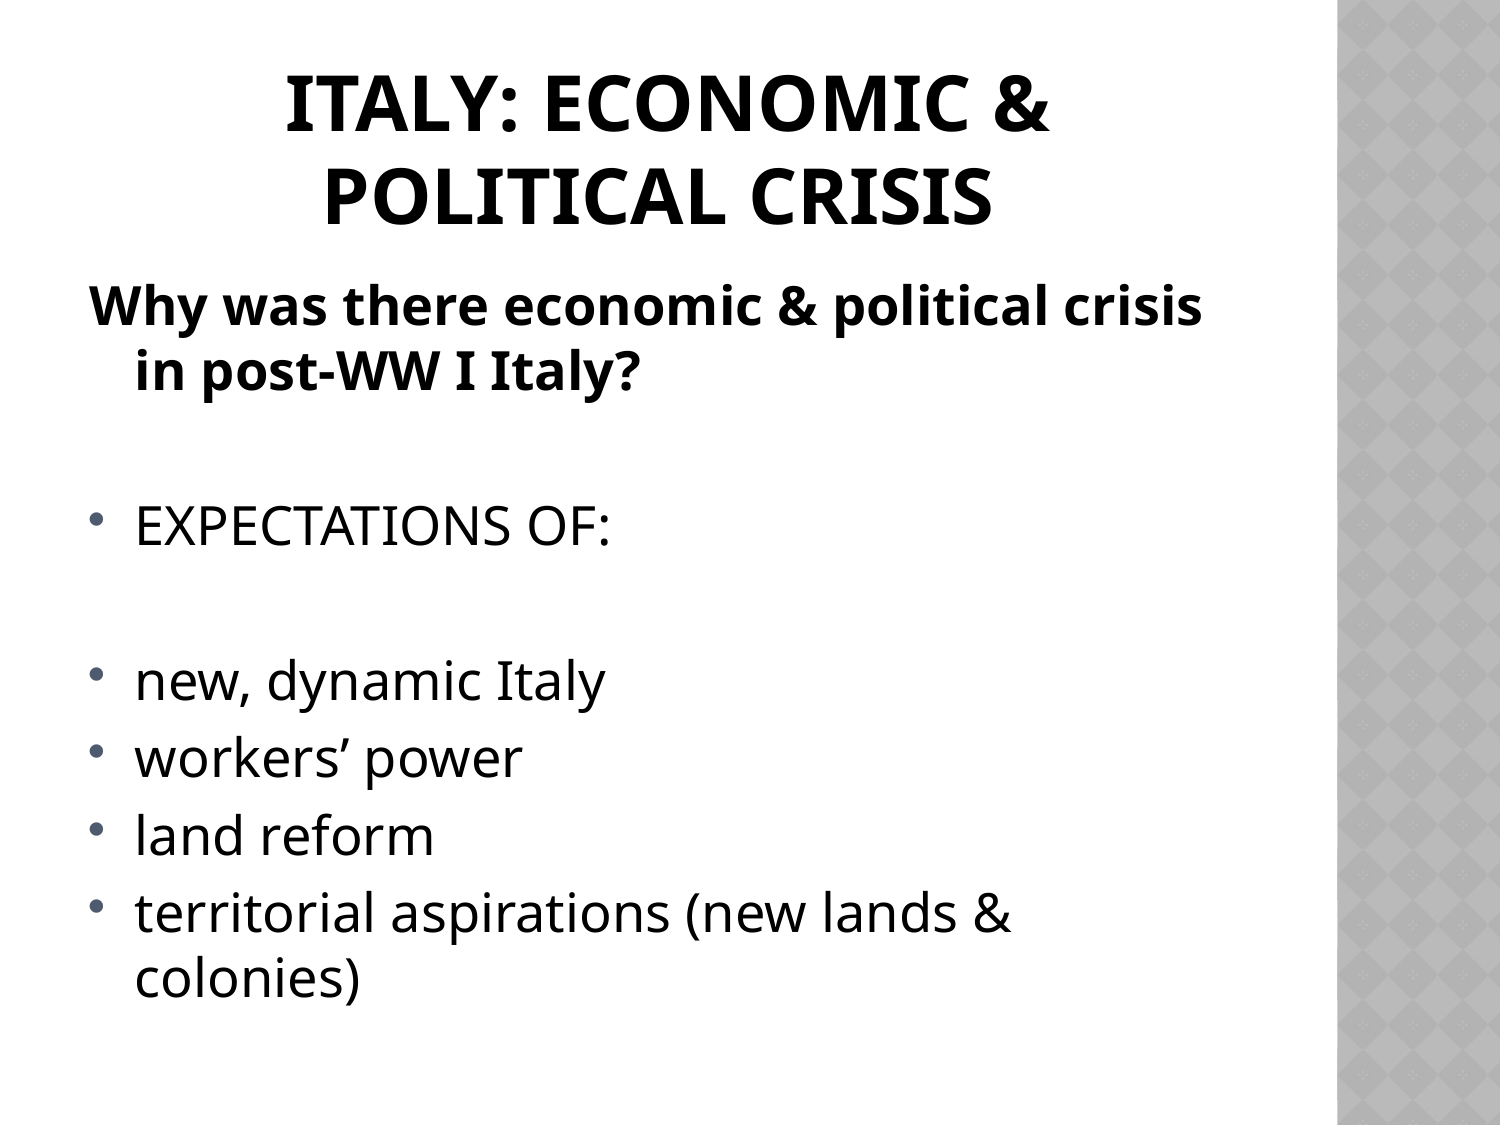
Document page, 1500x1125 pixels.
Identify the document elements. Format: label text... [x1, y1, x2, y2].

title Italy: economic & political crisis [75, 52, 1263, 240]
list Why was there economic & political crisis in post-WW I Italy? EXPECTATIONS OF: new, dynamic Italy workers’ power land reform territorial aspirations (new lands & colonies) [75, 264, 1263, 1059]
